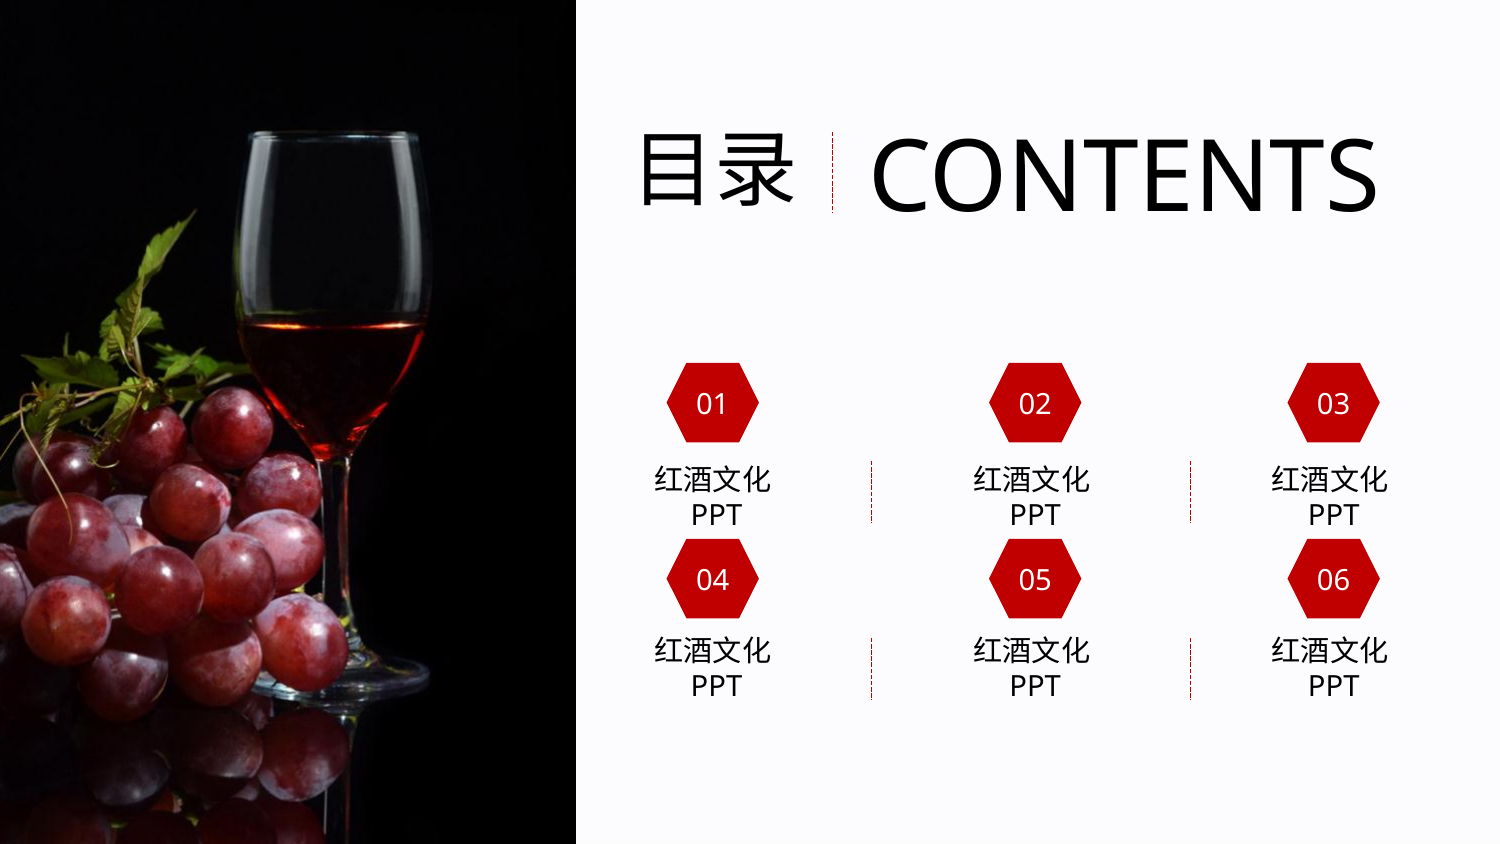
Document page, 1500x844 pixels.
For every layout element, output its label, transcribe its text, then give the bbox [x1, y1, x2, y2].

text_box [577, 0, 1500, 844]
picture [0, 0, 576, 844]
text_box 目录 [631, 116, 833, 217]
text_box 红酒文化PPT [620, 454, 813, 539]
text_box 红酒文化PPT [1237, 454, 1430, 539]
text_box 01 [664, 360, 761, 445]
text_box 02 [987, 360, 1084, 445]
text_box 06 [1285, 536, 1382, 621]
text_box 红酒文化PPT [620, 625, 813, 710]
text_box 红酒文化PPT [1237, 625, 1430, 710]
text_box 红酒文化PPT [938, 625, 1132, 710]
text_box CONTENTS [868, 111, 1412, 232]
text_box 03 [1285, 360, 1382, 445]
text_box 红酒文化PPT [938, 454, 1132, 539]
text_box 05 [987, 536, 1084, 621]
text_box 04 [664, 536, 761, 621]
